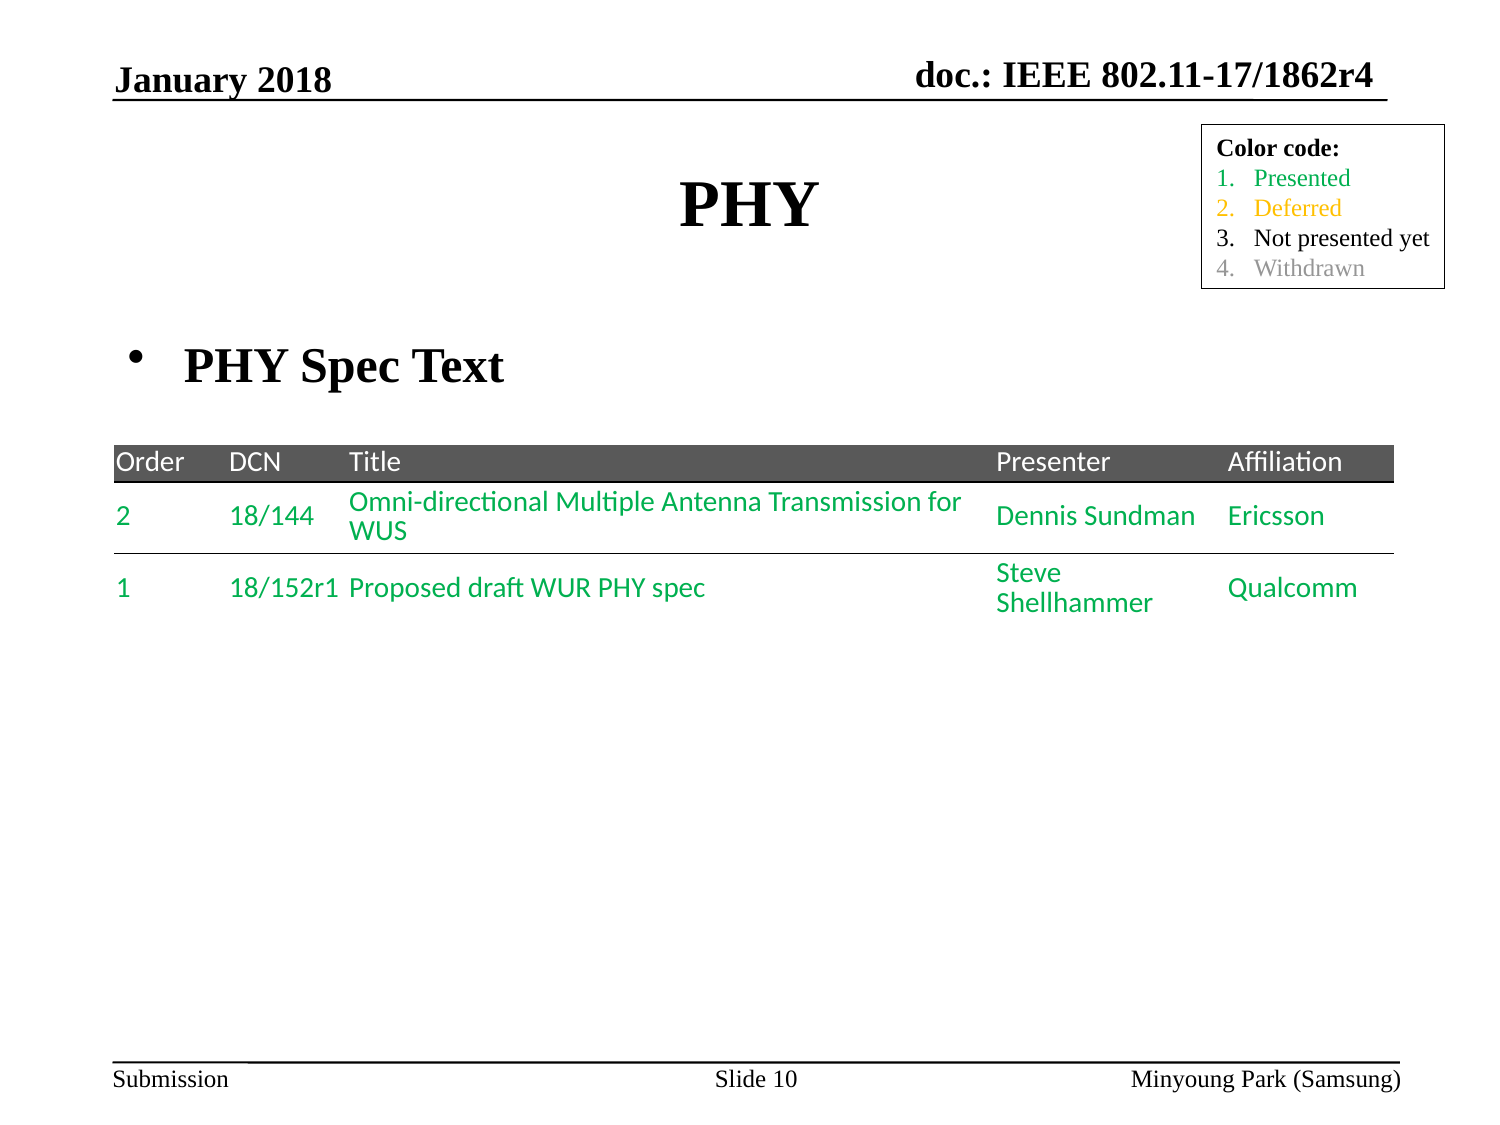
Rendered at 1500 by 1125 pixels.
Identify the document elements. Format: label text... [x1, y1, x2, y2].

list PHY Spec Text [112, 324, 1388, 1000]
table_header Order [114, 445, 228, 481]
table_cell Omni-directional Multiple Antenna Transmission for WUS [348, 483, 995, 553]
table_header Title [348, 445, 995, 481]
table_cell Dennis Sundman [995, 483, 1226, 553]
table_cell Qualcomm [1226, 554, 1394, 625]
slide_number Slide 10 [712, 1061, 800, 1093]
table_header Affiliation [1226, 445, 1394, 481]
table_cell 1 [114, 554, 228, 625]
table_header Presenter [995, 445, 1226, 481]
table_header DCN [228, 445, 348, 481]
table_cell Ericsson [1226, 483, 1394, 553]
text_box Color code: Presented Deferred Not presented yet Withdrawn [1201, 124, 1445, 289]
footer Minyoung Park (Samsung) [949, 1061, 1402, 1093]
title PHY [112, 112, 1388, 288]
table_cell Proposed draft WUR PHY spec [348, 554, 995, 625]
table_cell 18/144 [228, 483, 348, 553]
table_cell 18/152r1 [228, 554, 348, 625]
table_cell Steve Shellhammer [995, 554, 1226, 625]
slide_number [114, 54, 335, 101]
table_cell 2 [114, 483, 228, 553]
